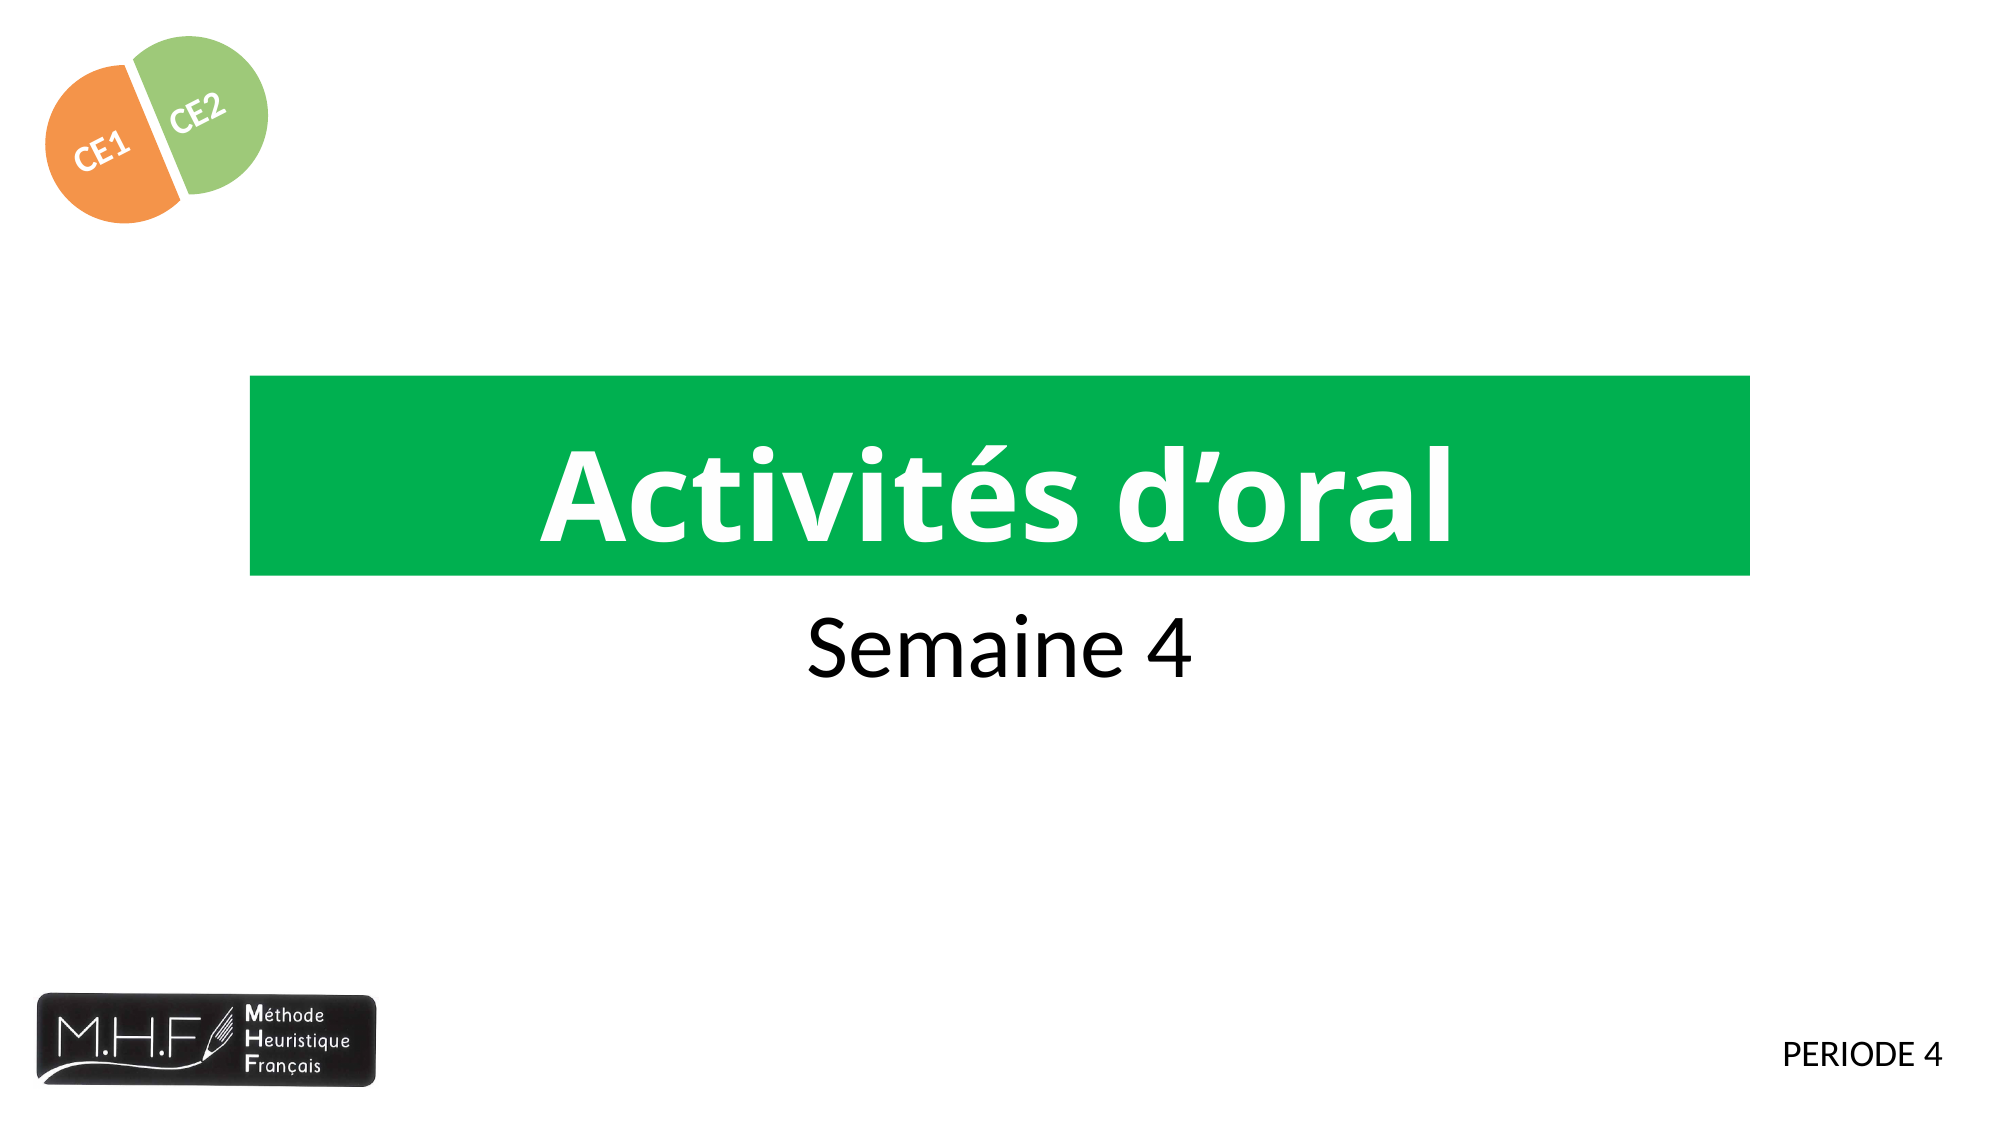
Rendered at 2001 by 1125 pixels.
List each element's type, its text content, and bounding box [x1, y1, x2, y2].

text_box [45, 35, 269, 224]
subtitle Semaine 4 [249, 590, 1750, 863]
text_box PERIODE 4 [1362, 1021, 1967, 1082]
title Activités d’oral [249, 375, 1750, 576]
picture [33, 990, 379, 1089]
